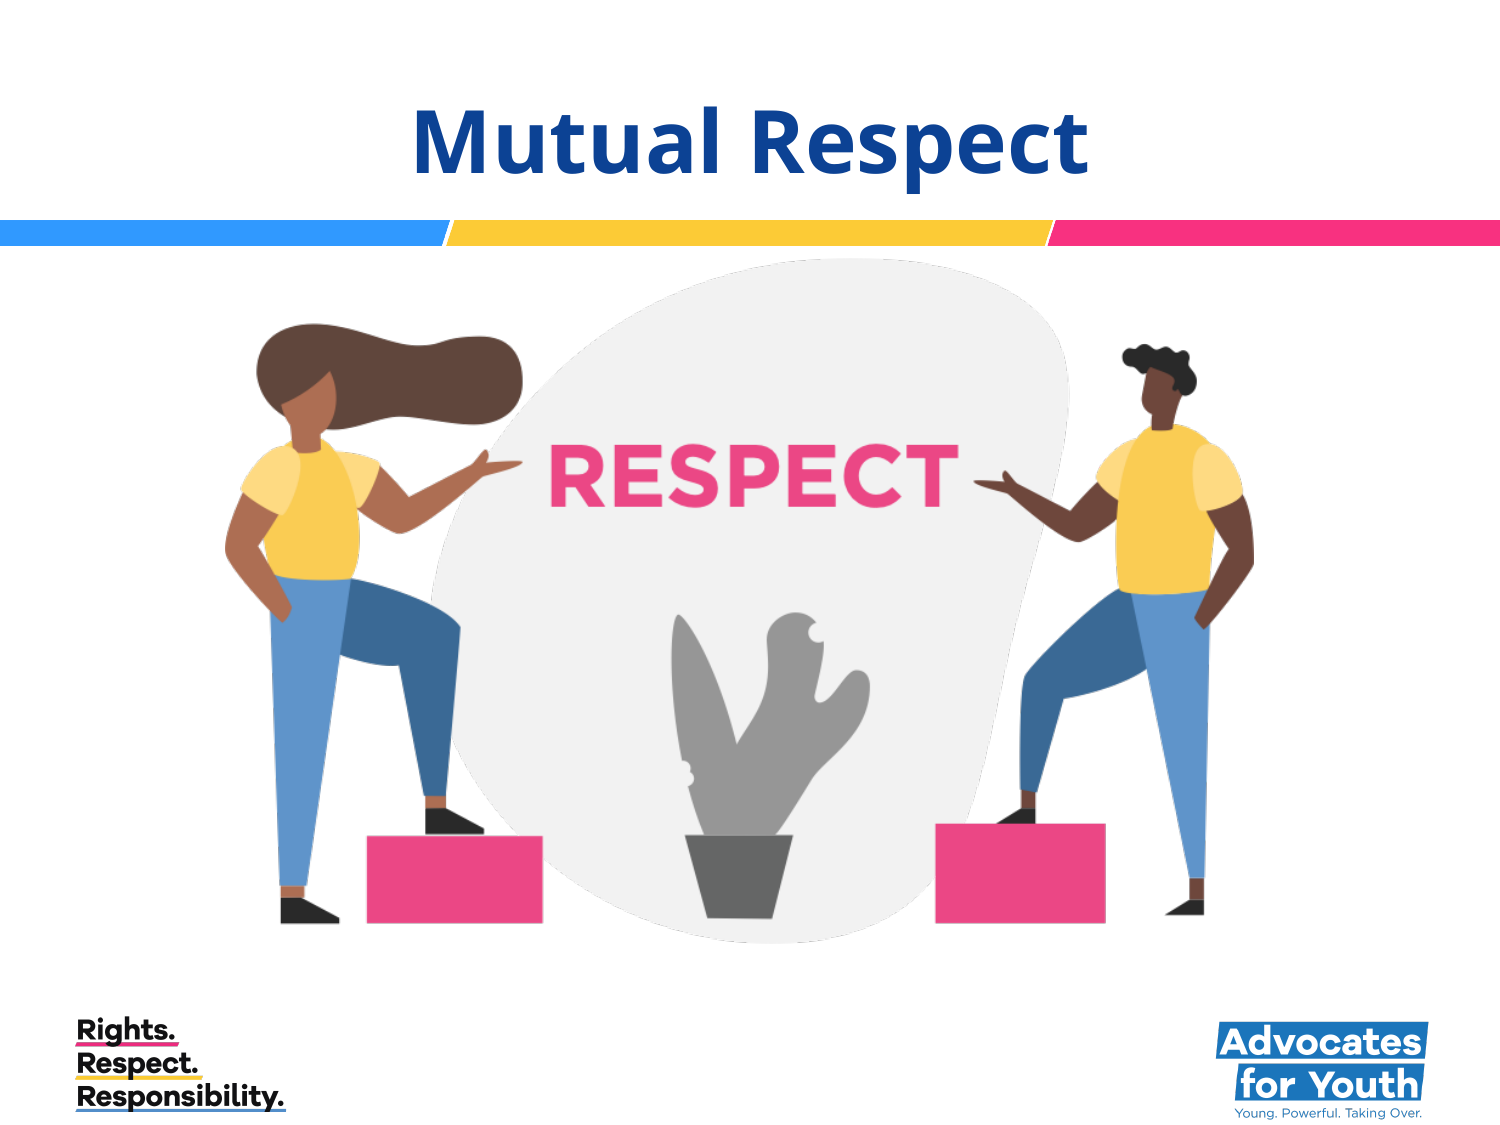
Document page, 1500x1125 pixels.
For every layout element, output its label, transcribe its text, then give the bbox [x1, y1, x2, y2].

picture [0, 207, 1500, 945]
title Mutual Respect [75, 45, 1425, 233]
